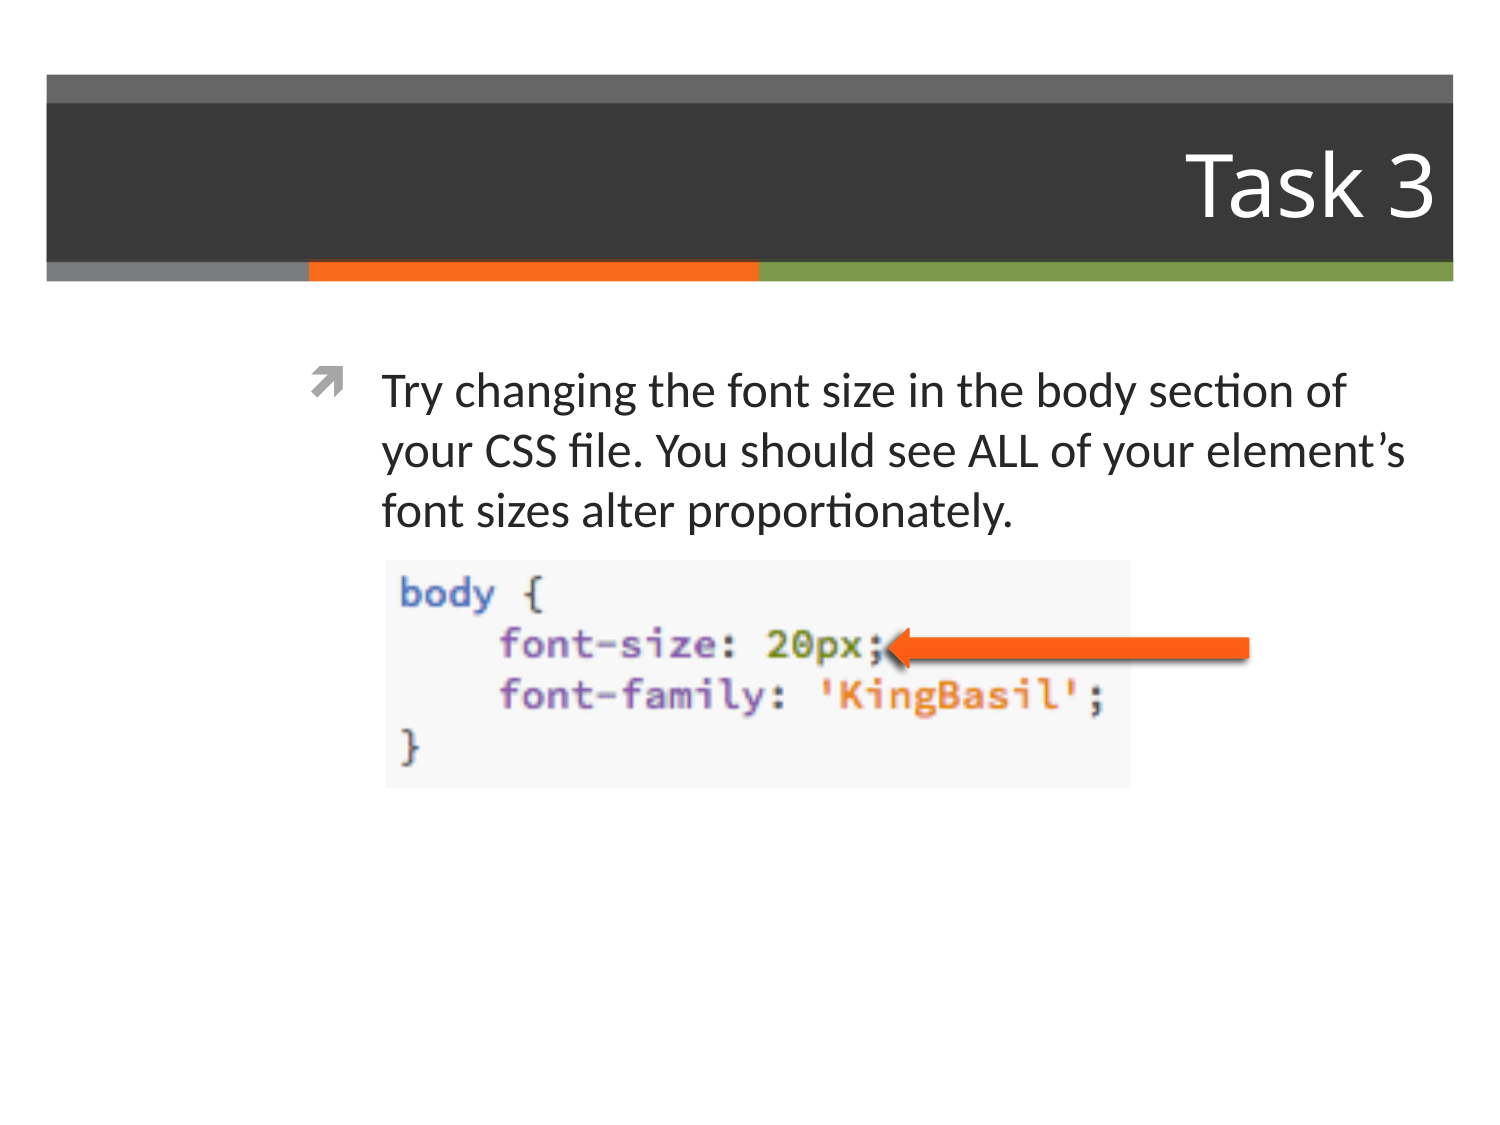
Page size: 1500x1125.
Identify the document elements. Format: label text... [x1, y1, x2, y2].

list Try changing the font size in the body section of your CSS file. You should see ALL of your element’s font sizes alter proportionately. [292, 350, 1454, 1005]
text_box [385, 559, 1249, 789]
title Task 3 [46, 103, 1454, 263]
